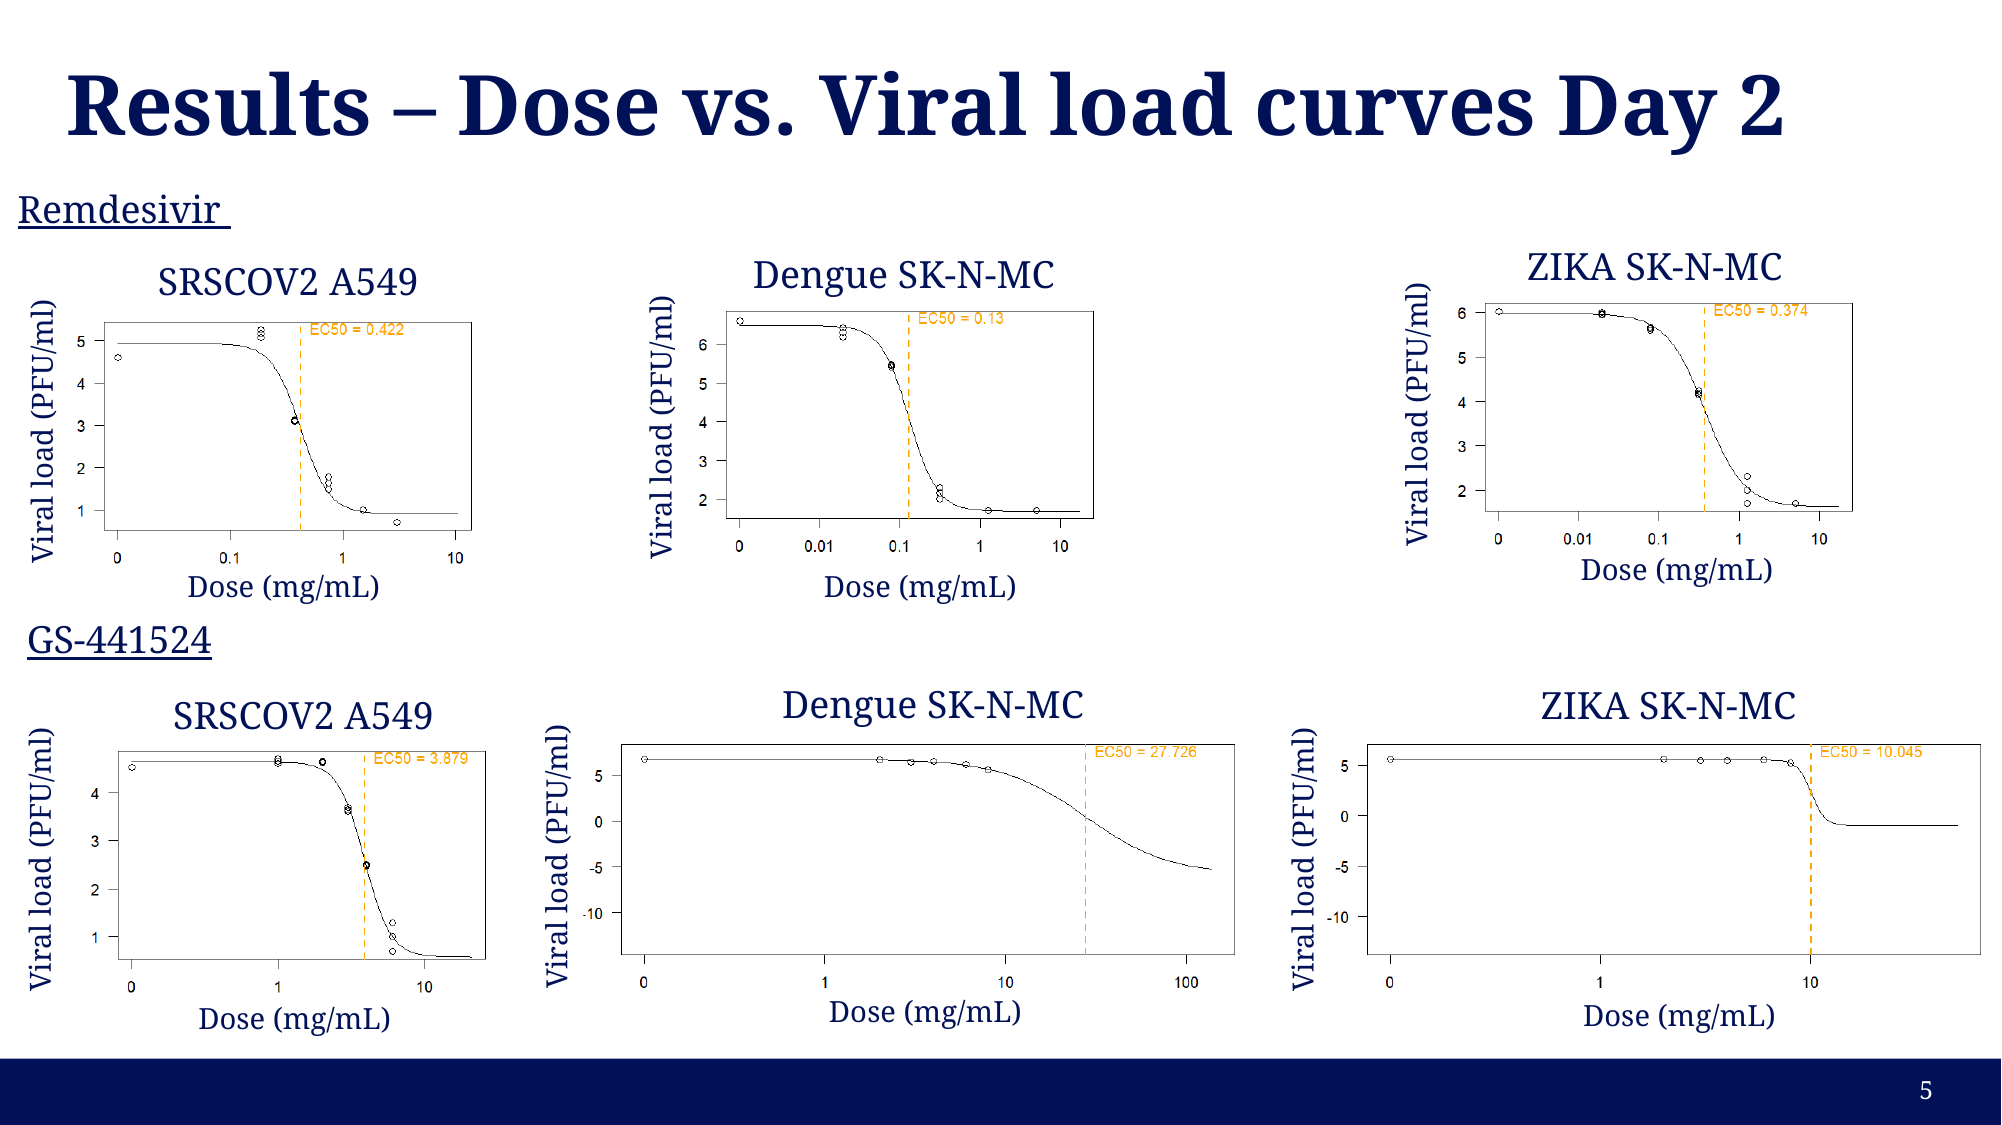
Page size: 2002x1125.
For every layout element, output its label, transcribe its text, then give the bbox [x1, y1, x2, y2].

text_box Dengue SK-N-MC [764, 663, 1190, 729]
text_box Dose (mg/mL) [811, 1012, 1085, 1072]
text_box Remdesivir [0, 167, 150, 318]
text_box Viral load (PFU/ml) [1380, 124, 1544, 565]
slide_number 4 [1498, 1061, 1949, 1122]
text_box Viral load (PFU/ml) [624, 137, 788, 577]
text_box SRSCOV2 A549 [155, 673, 520, 824]
text_box Viral load (PFU/ml) [1266, 569, 1430, 1010]
text_box ZIKA SK-N-MC [1523, 663, 1949, 720]
picture [84, 731, 497, 1004]
picture [69, 308, 511, 581]
text_box GS-441524 [9, 598, 160, 692]
text_box Viral load (PFU/ml) [3, 692, 167, 1010]
text_box Dose (mg/mL) [806, 568, 1080, 648]
text_box ZIKA SK-N-MC [1544, 225, 1935, 376]
picture [1450, 280, 1859, 568]
text_box Dengue SK-N-MC [788, 233, 1161, 384]
text_box SRSCOV2 A549 [169, 240, 566, 391]
picture [1325, 722, 1984, 995]
text_box Dose (mg/mL) [169, 588, 443, 648]
title Results – Dose vs. Viral load curves Day 2 [66, 66, 1935, 138]
text_box Dose (mg/mL) [180, 1012, 454, 1080]
text_box Viral load (PFU/ml) [5, 240, 169, 582]
text_box Dose (mg/mL) [1562, 575, 1837, 630]
picture [583, 731, 1241, 1004]
text_box Viral load (PFU/ml) [520, 566, 683, 1007]
picture [691, 287, 1132, 560]
text_box Dose (mg/mL) [1565, 1003, 1839, 1077]
